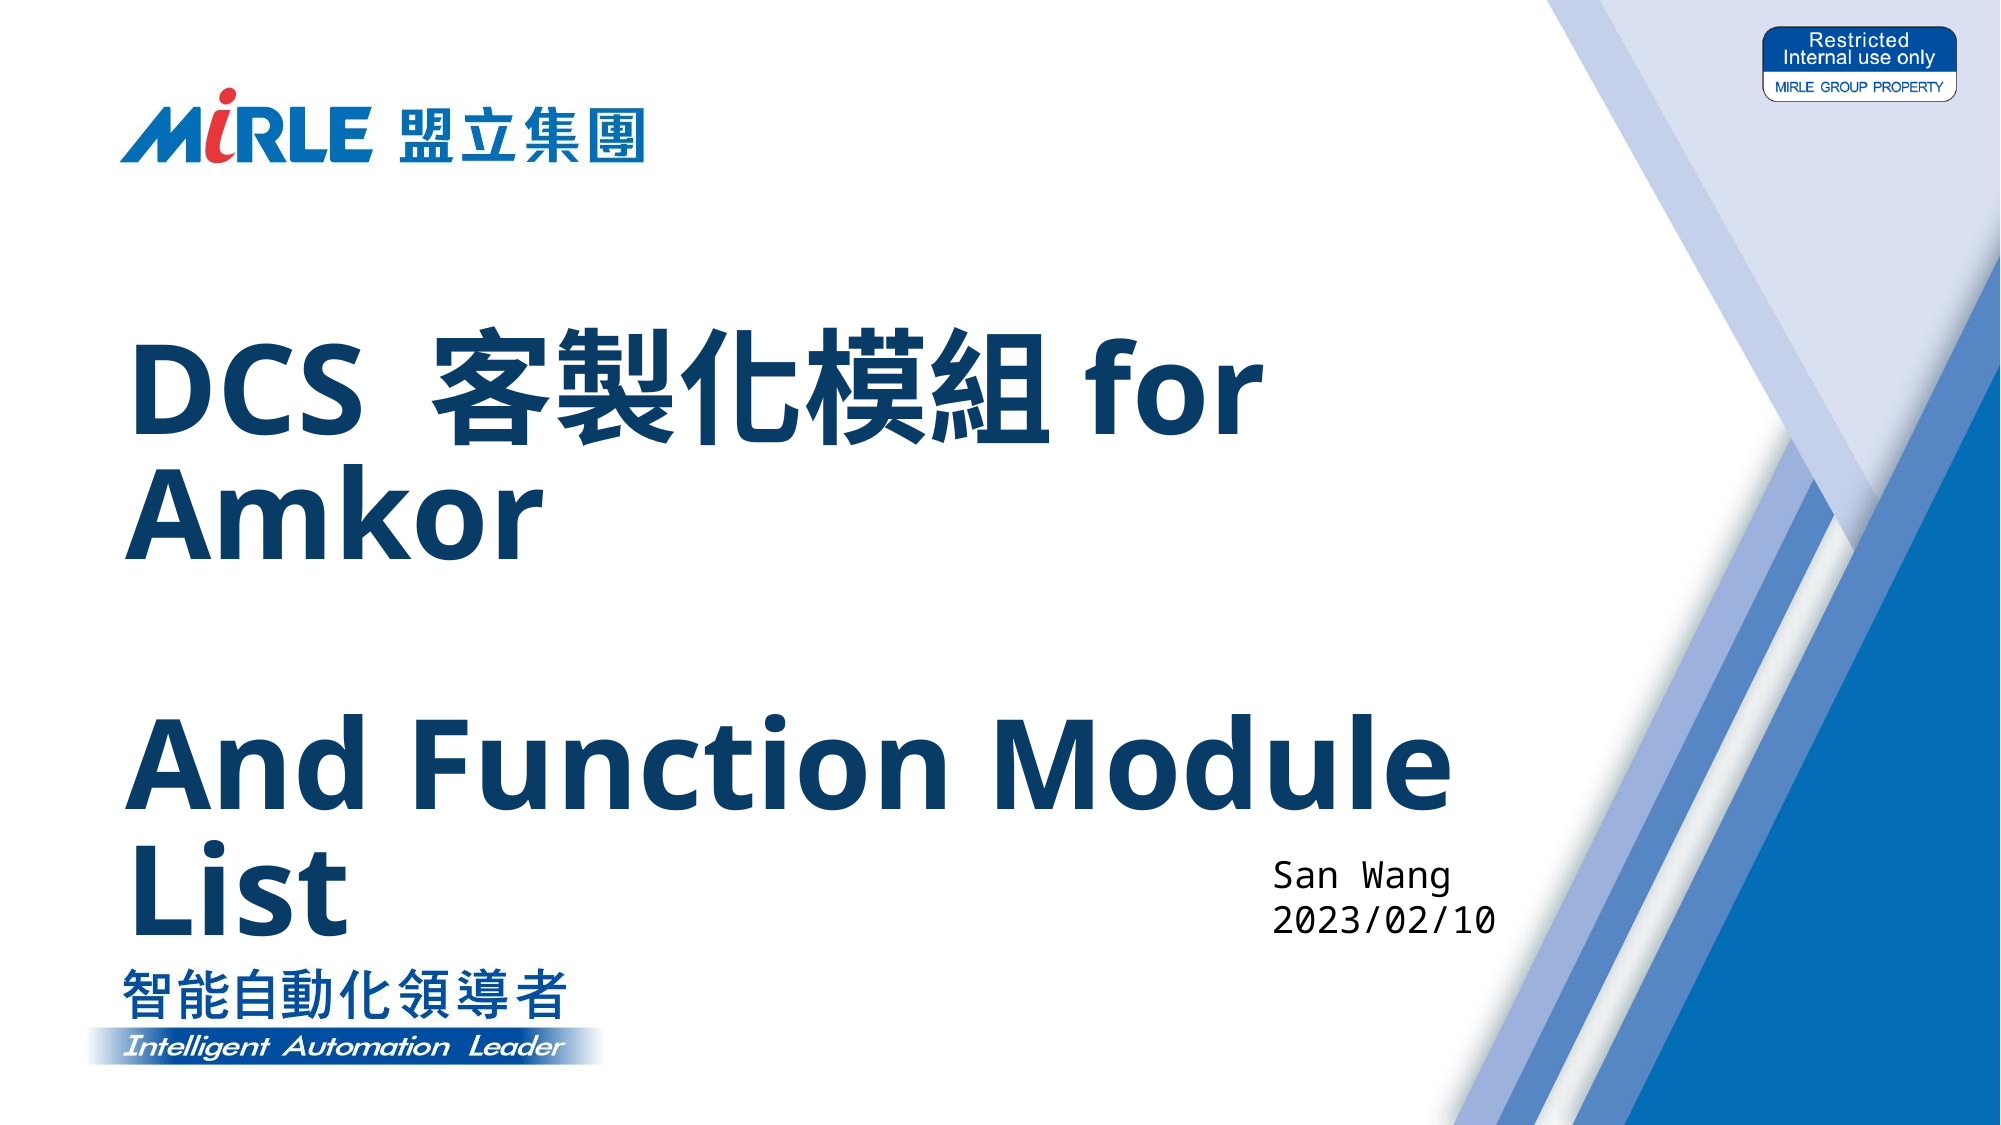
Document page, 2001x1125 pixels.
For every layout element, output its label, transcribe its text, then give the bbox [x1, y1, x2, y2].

text_box DCS 客製化模組for Amkor And Function Module List [110, 327, 1720, 477]
picture [0, 0, 2001, 1125]
text_box San Wang 2023/02/10 [1256, 844, 1630, 949]
